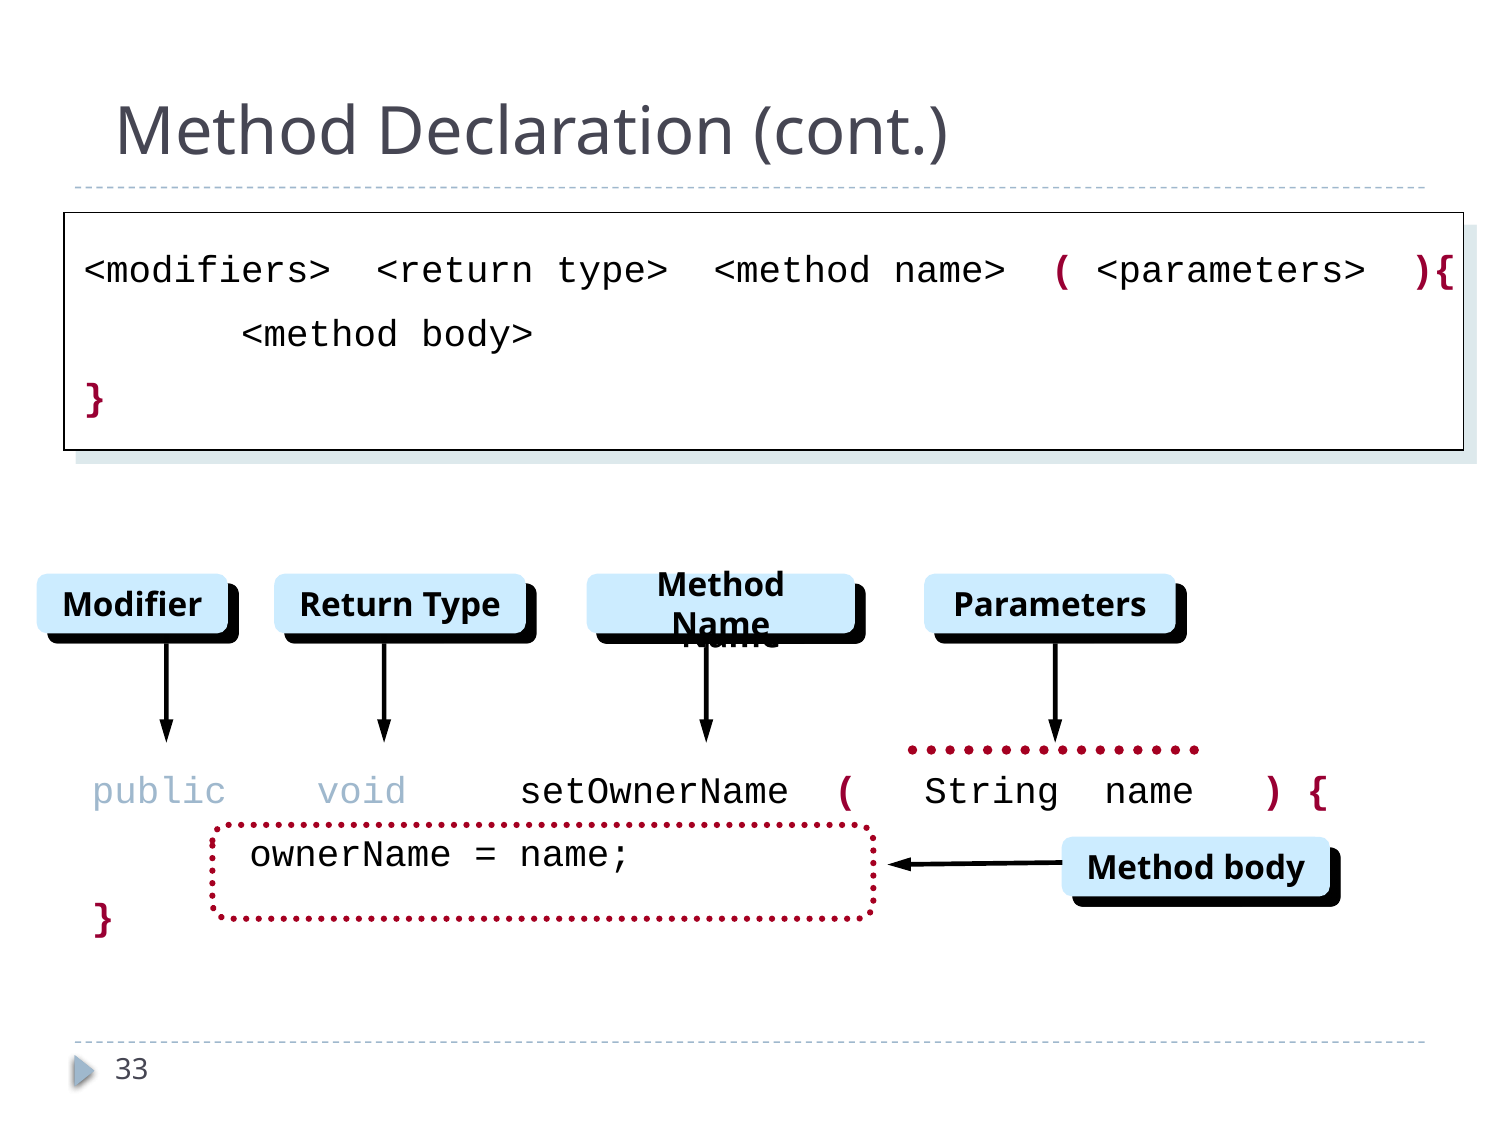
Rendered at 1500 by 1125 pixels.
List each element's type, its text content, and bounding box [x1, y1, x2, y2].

text_box public void setOwnerName ( String name ) { ownerName = name; } [2, 758, 1500, 946]
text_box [587, 574, 855, 743]
text_box [212, 824, 874, 919]
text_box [274, 574, 526, 743]
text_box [49, 212, 1472, 451]
slide_number 33 [100, 1042, 426, 1103]
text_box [924, 574, 1176, 743]
text_box Method body [1062, 837, 1330, 896]
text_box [37, 574, 228, 743]
text_box [887, 858, 1063, 871]
title Method Declaration (cont.) [99, 24, 1375, 175]
